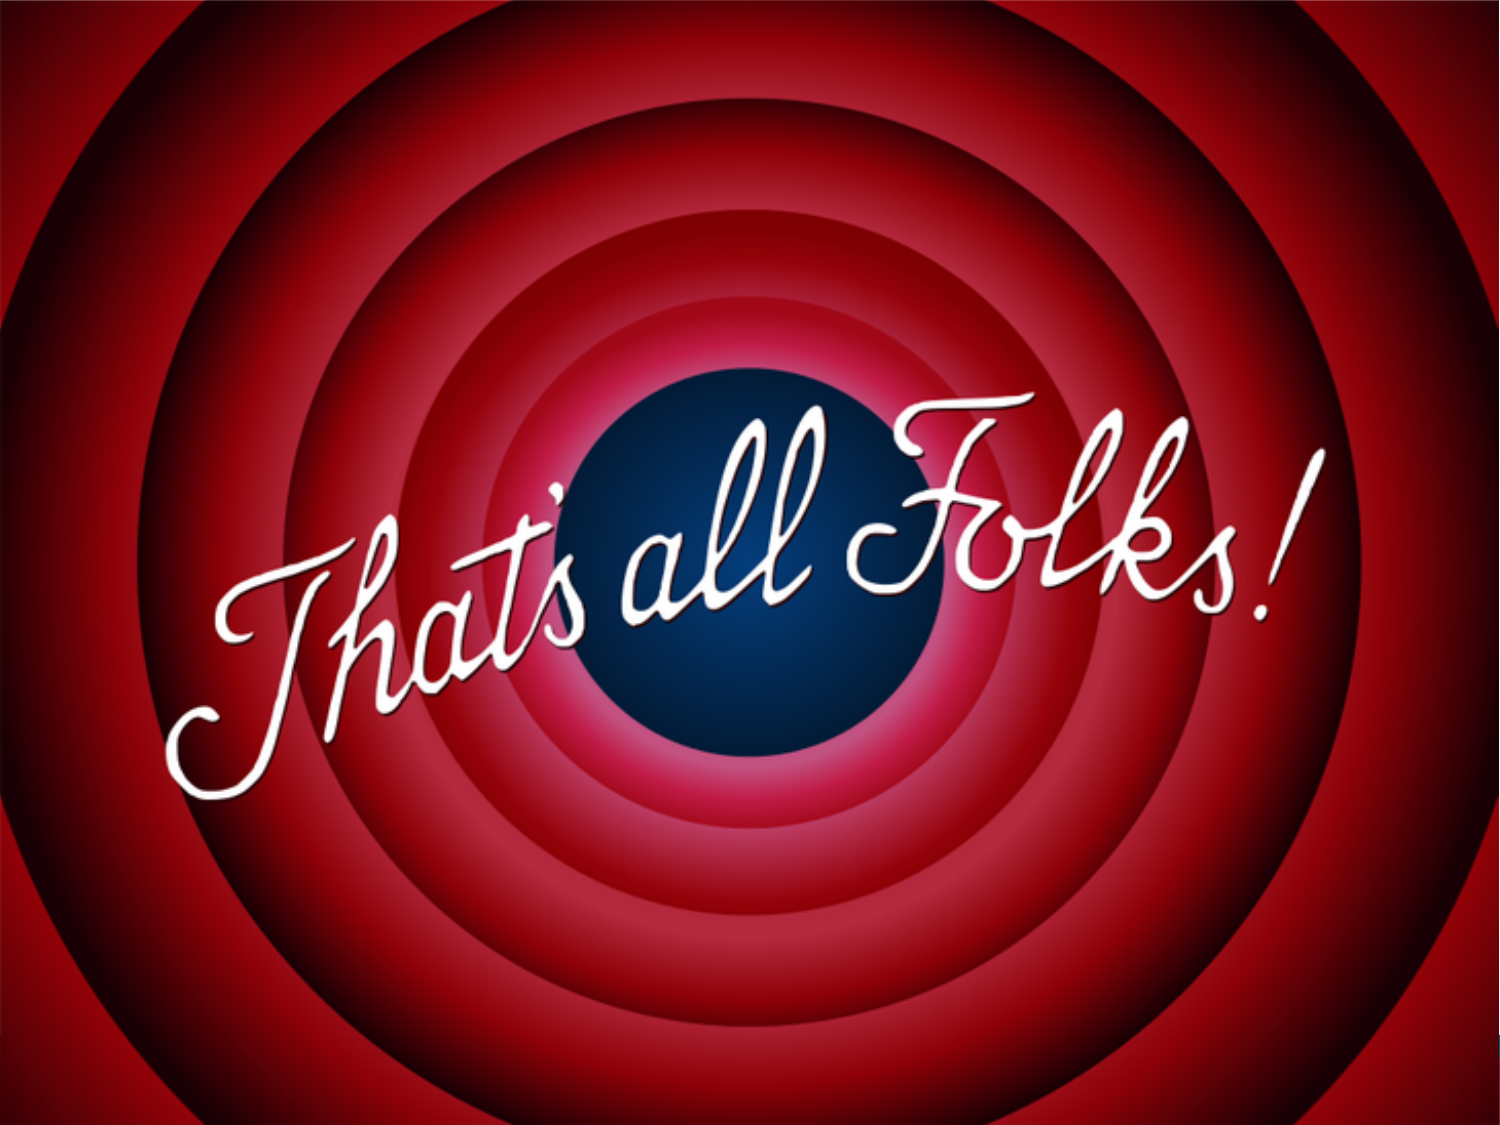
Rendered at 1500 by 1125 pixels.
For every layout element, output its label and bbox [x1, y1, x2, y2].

list [0, 0, 1499, 1125]
